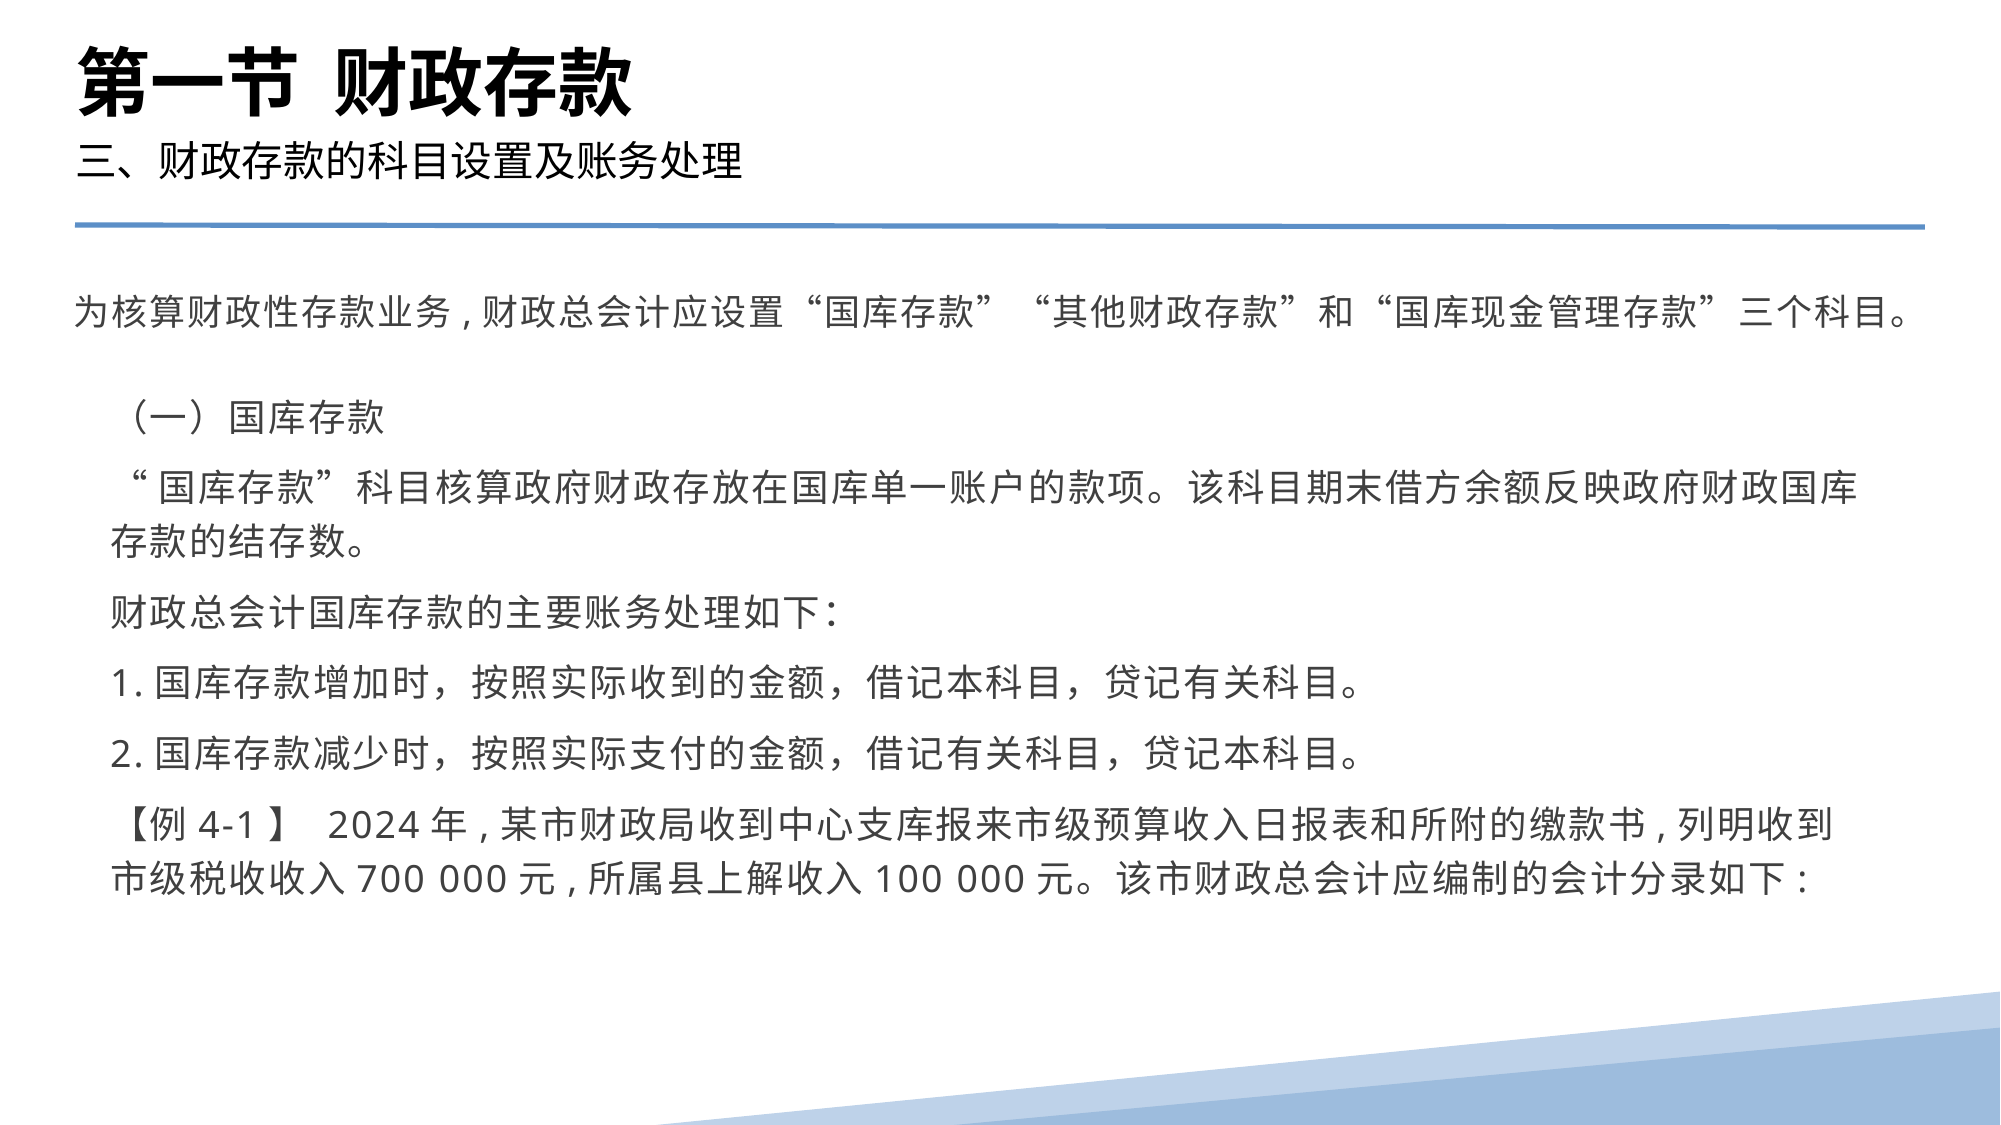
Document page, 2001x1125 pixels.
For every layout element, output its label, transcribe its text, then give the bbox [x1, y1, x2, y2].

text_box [74, 224, 1925, 228]
text_box 为核算财政性存款业务,财政总会计应设置“国库存款”“其他财政存款”和“国库现金管理存款”三个科目。 [62, 252, 1925, 362]
text_box （一）国库存款 “国库存款”科目核算政府财政存放在国库单一账户的款项。该科目期末借方余额反映政府财政国库存款的结存数。 财政总会计国库存款的主要账务处理如下： 1.国库存款增加时，按照实际收到的金额，借记本科目，贷记有关科目。 2.国库存款减少时，按照实际支付的金额，借记有关科目，贷记本科目。 【例4-1】 2024年,某市财政局收到中心支库报来市级预算收入日报表和所附的缴款书,列明收到市级税收收入700 000元,所属县上解收入100 000元。该市财政总会计应编制的会计分录如下: [99, 374, 1885, 1051]
text_box 第一节 财政存款 [75, 24, 1925, 124]
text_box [656, 991, 2000, 1125]
text_box 三、财政存款的科目设置及账务处理 [75, 124, 1925, 200]
